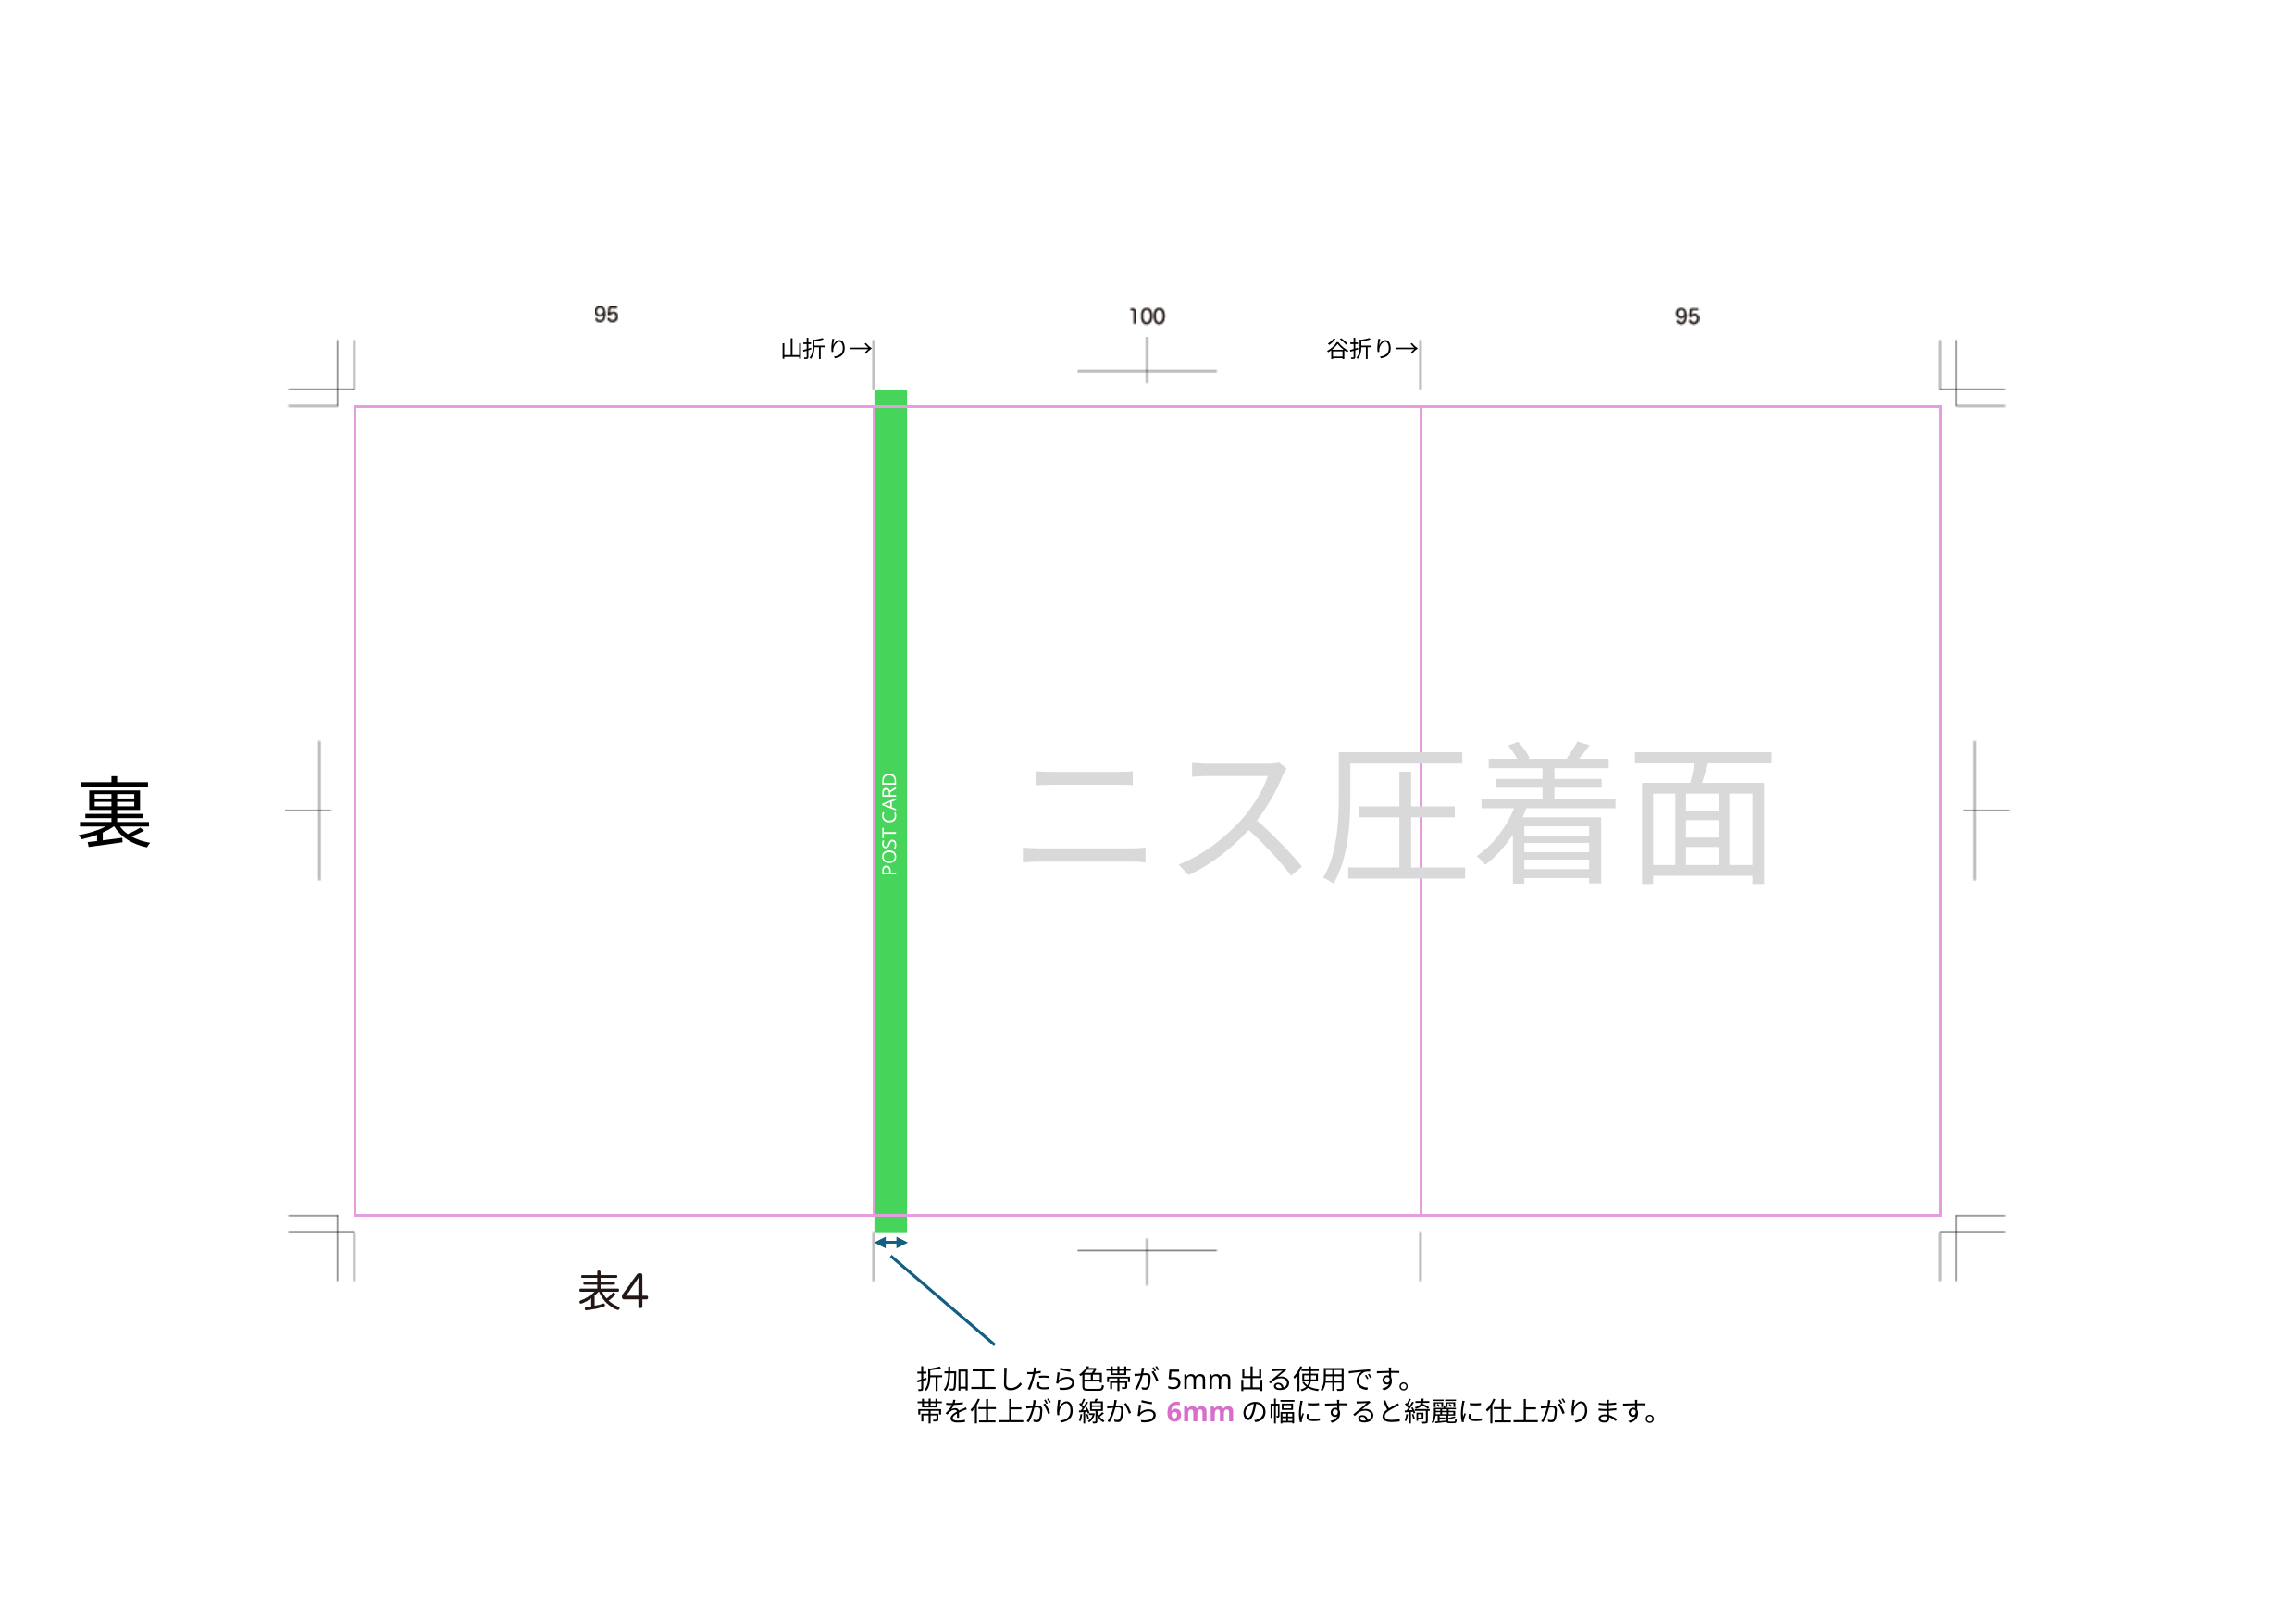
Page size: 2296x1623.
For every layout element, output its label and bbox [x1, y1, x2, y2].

picture [285, 337, 2011, 1310]
picture [595, 306, 1700, 326]
